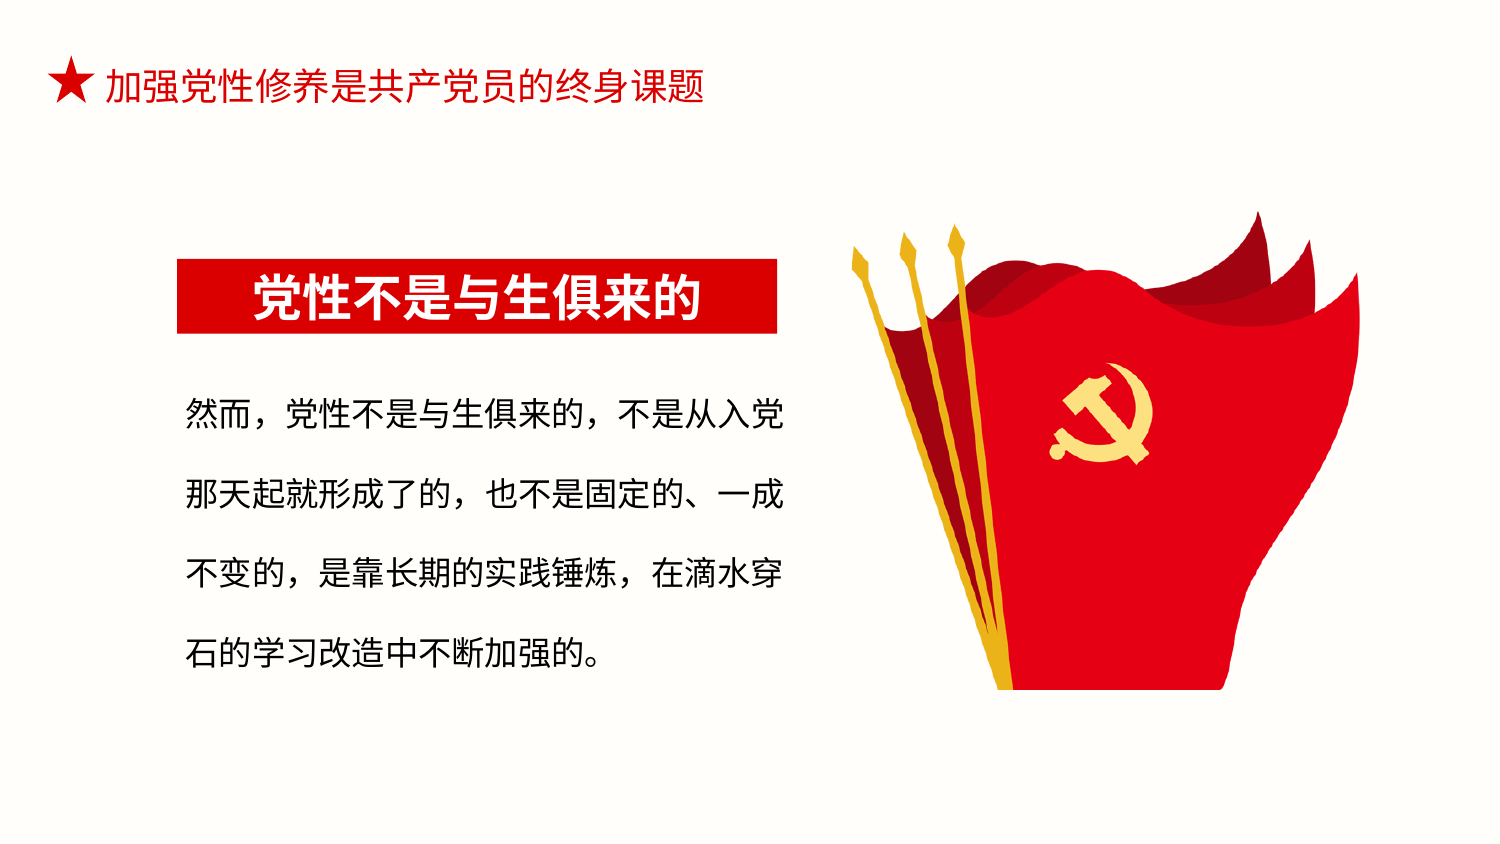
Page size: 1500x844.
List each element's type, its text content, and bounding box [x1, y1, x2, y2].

text_box 然而，党性不是与生俱来的，不是从入党那天起就形成了的，也不是固定的、一成不变的，是靠长期的实践锤炼，在滴水穿石的学习改造中不断加强的。 [172, 346, 800, 679]
picture [824, 184, 1375, 690]
text_box 党性不是与生俱来的 [177, 258, 778, 334]
